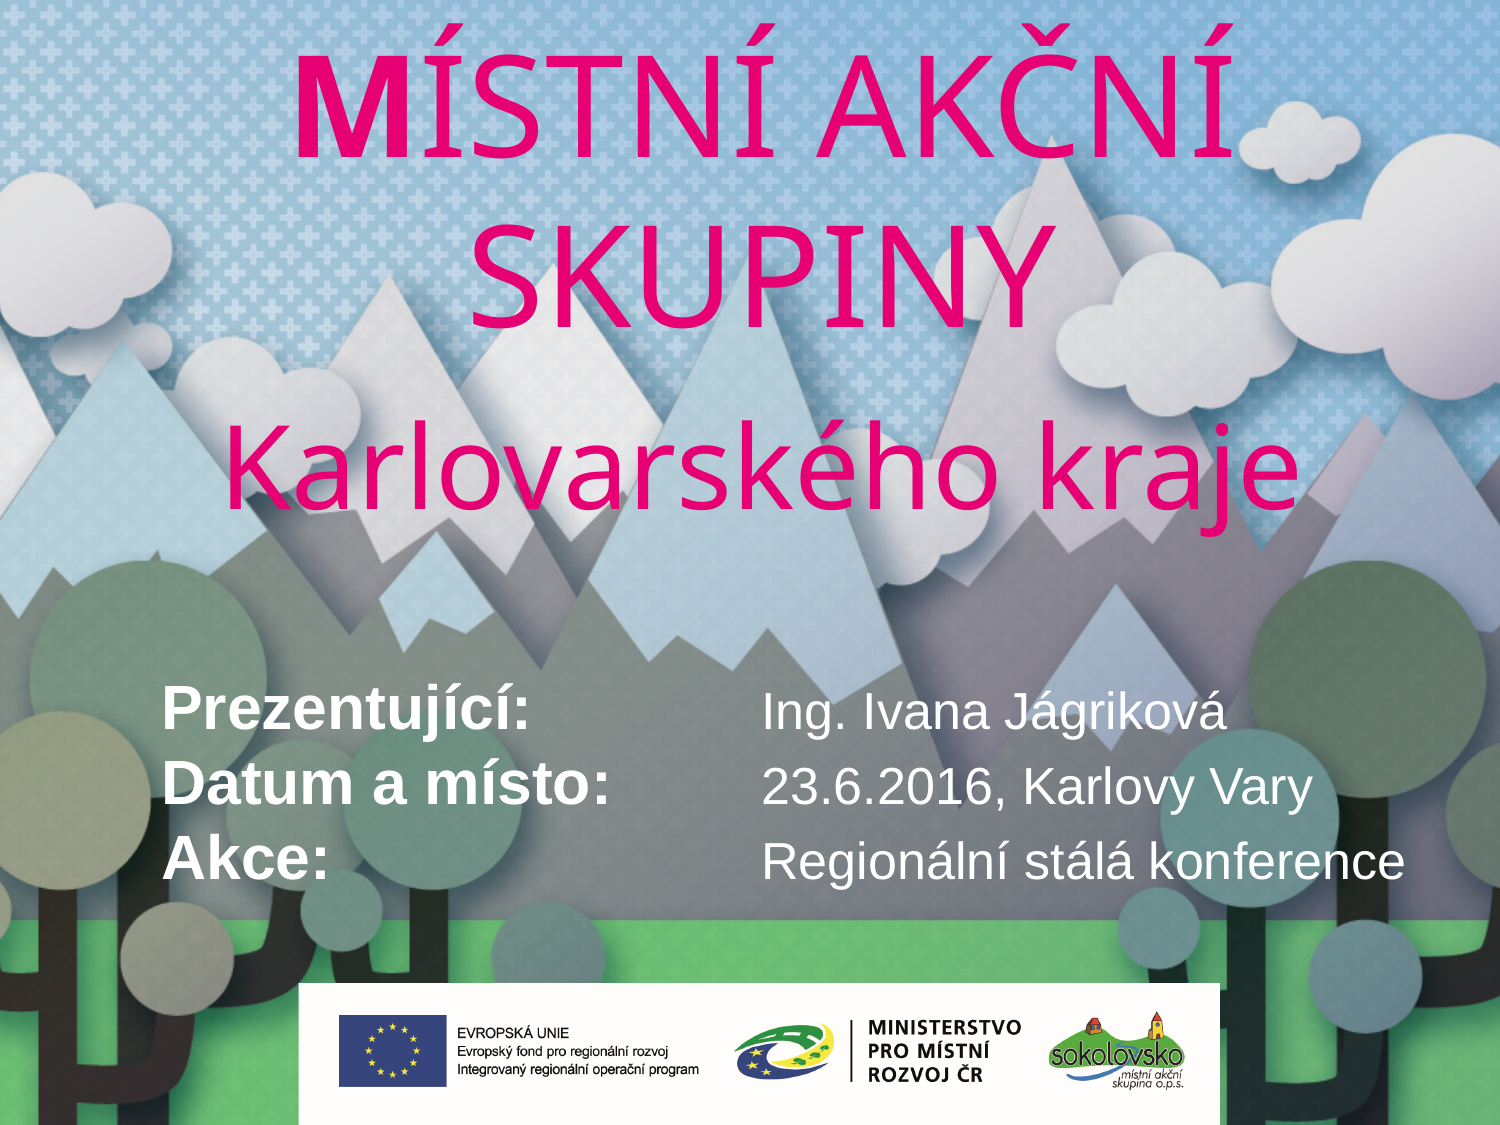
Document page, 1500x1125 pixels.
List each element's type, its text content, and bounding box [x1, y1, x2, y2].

text_box Prezentující: Ing. Ivana Jágriková Datum a místo: 23.6.2016, Karlovy Vary Akce: Regionální stálá konference [146, 686, 1500, 874]
picture [0, 0, 1500, 1125]
text_box MÍSTNÍ AKČNÍ SKUPINY Karlovarského kraje [41, 7, 1483, 541]
